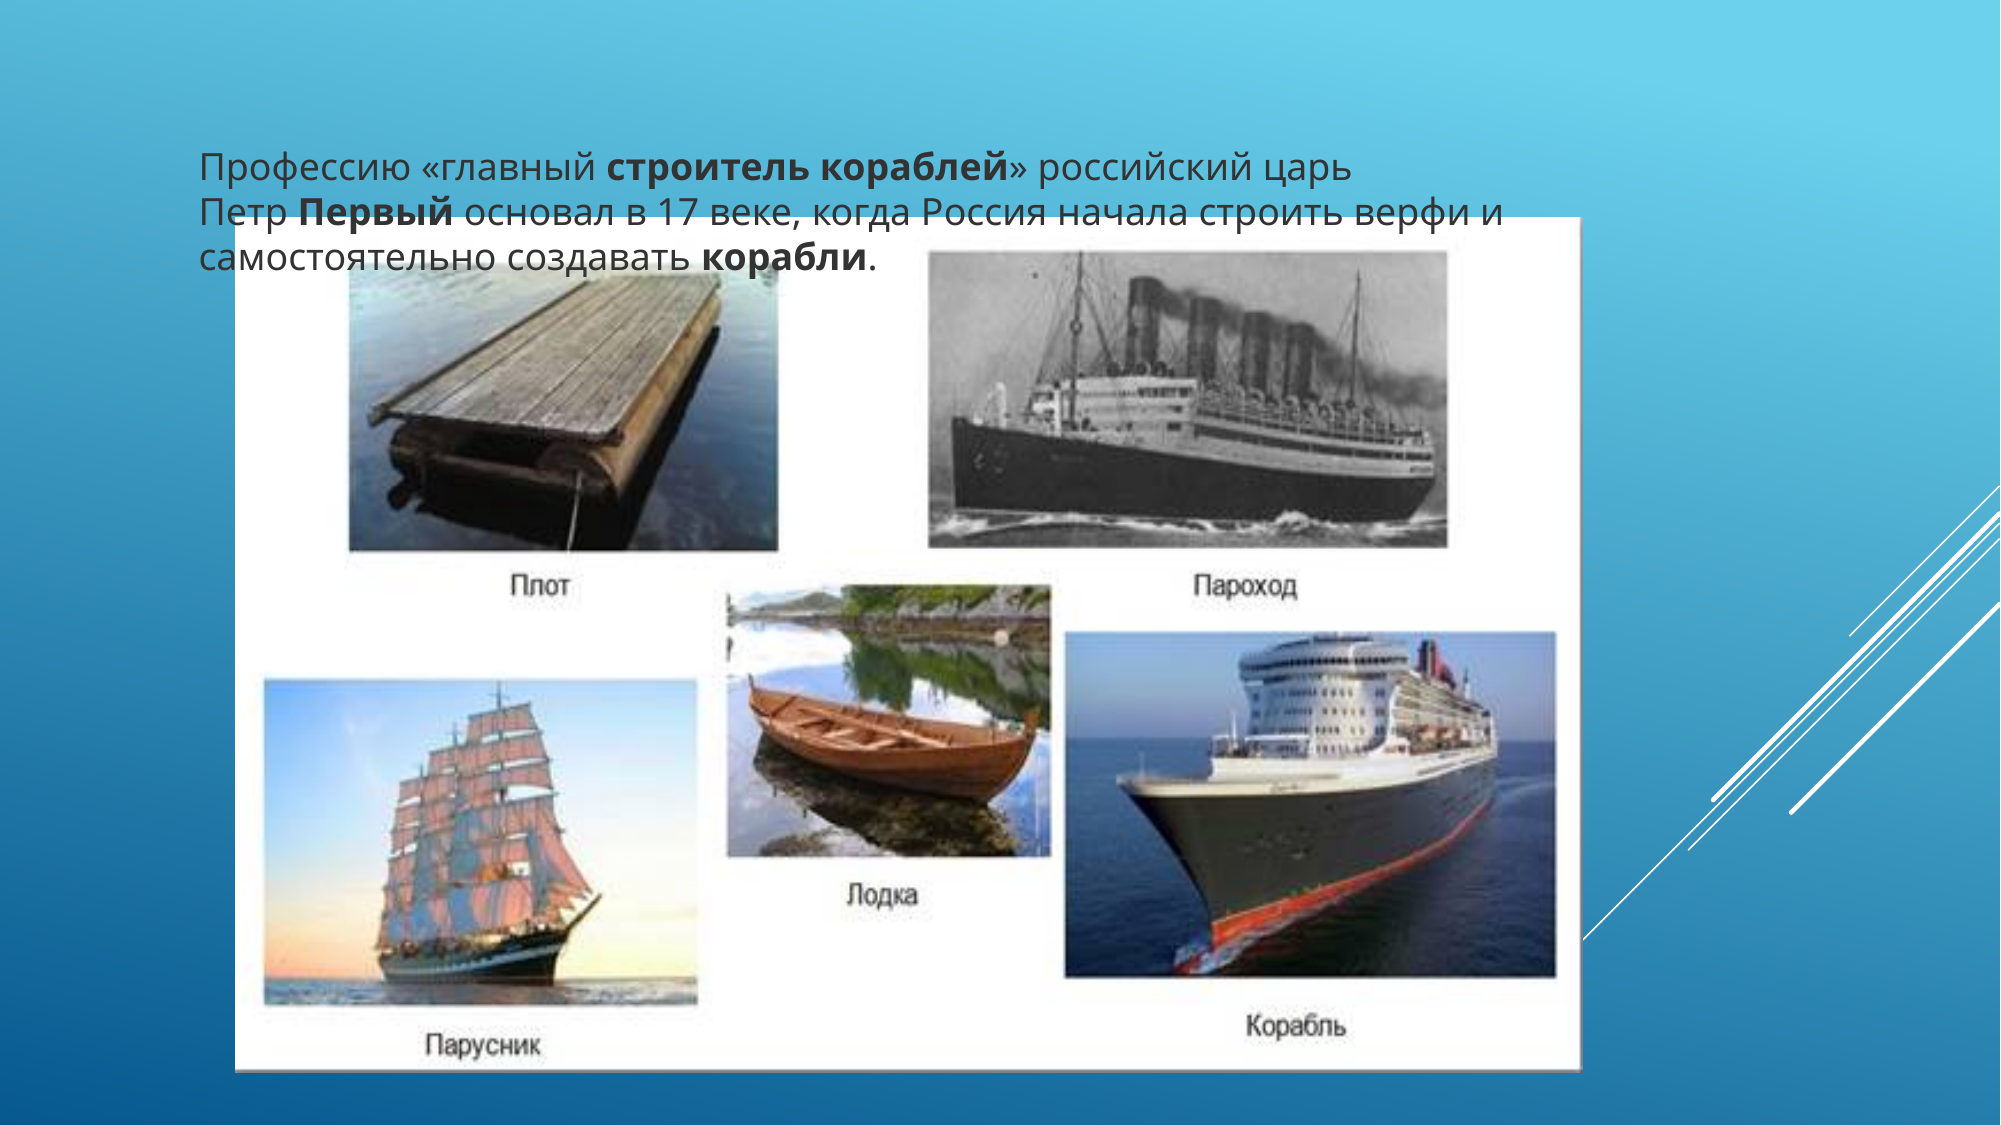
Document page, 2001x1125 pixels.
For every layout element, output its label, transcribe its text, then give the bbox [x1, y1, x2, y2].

picture [235, 216, 1583, 1074]
text_box Профессию «главный строитель кораблей» российский царь Петр Первый основал в 17 веке, когда Россия начала строить верфи и самостоятельно создавать корабли. [183, 135, 1620, 285]
